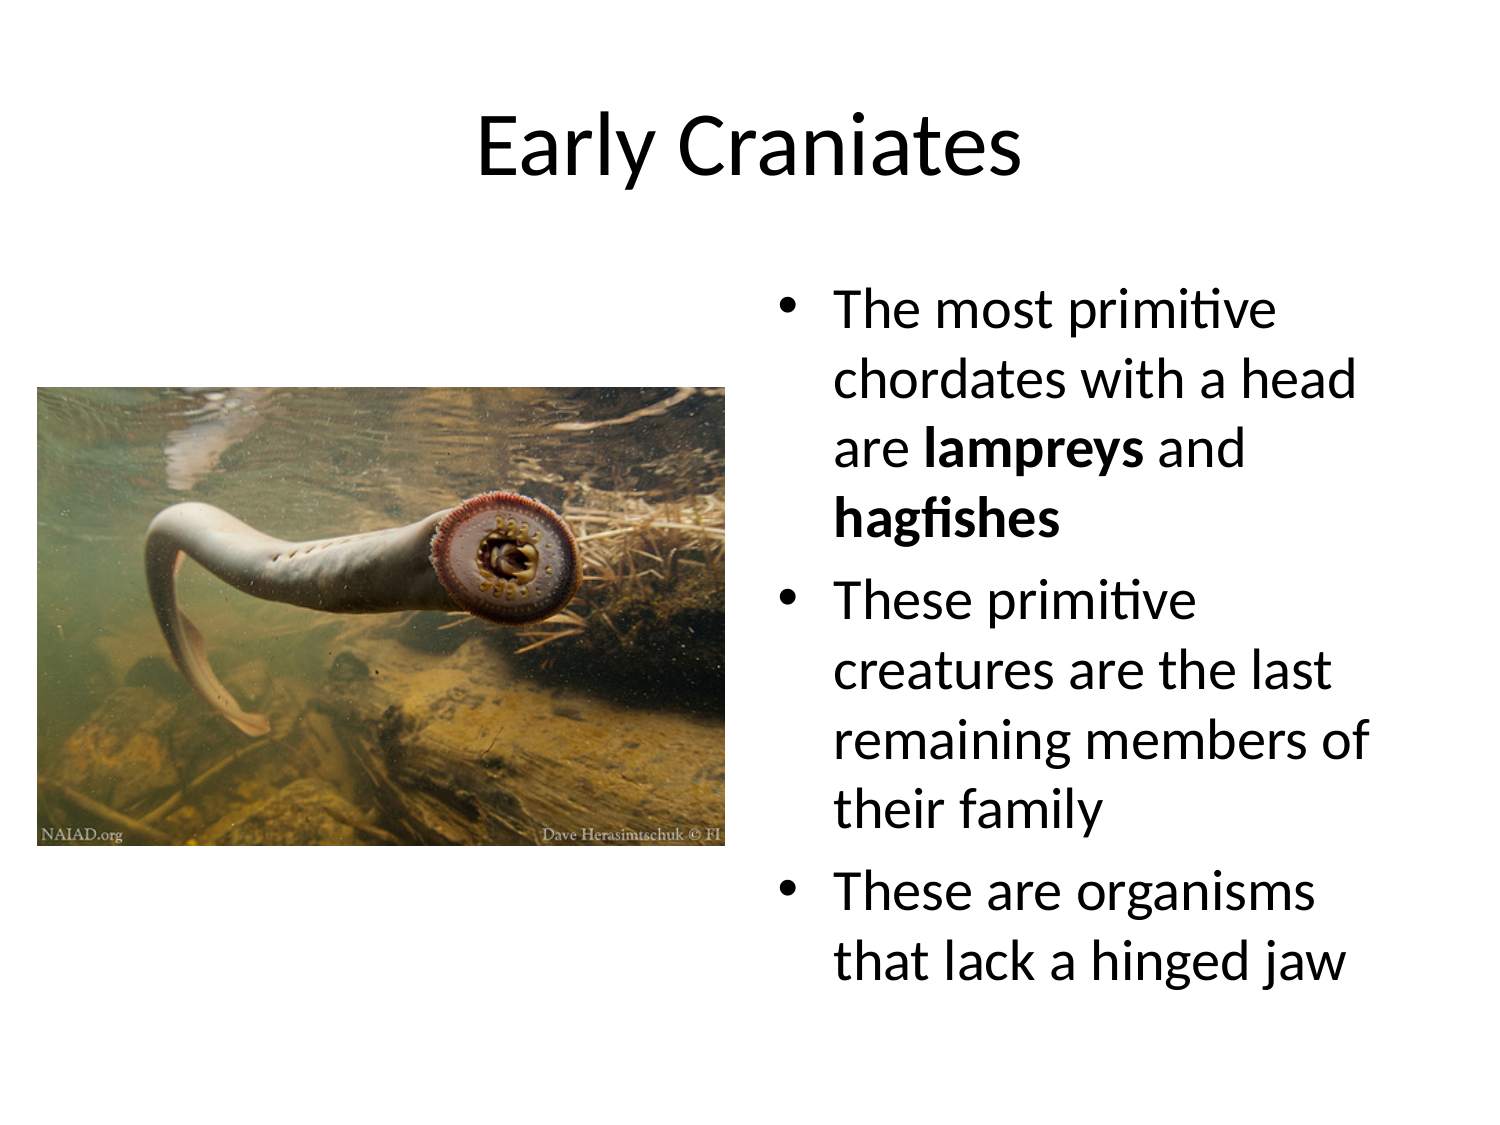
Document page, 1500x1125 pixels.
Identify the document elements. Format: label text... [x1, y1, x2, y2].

list The most primitive chordates with a head are lampreys and hagfishes These primitive creatures are the last remaining members of their family These are organisms that lack a hinged jaw [762, 262, 1425, 1005]
title Early Craniates [75, 45, 1425, 233]
picture [37, 387, 726, 846]
